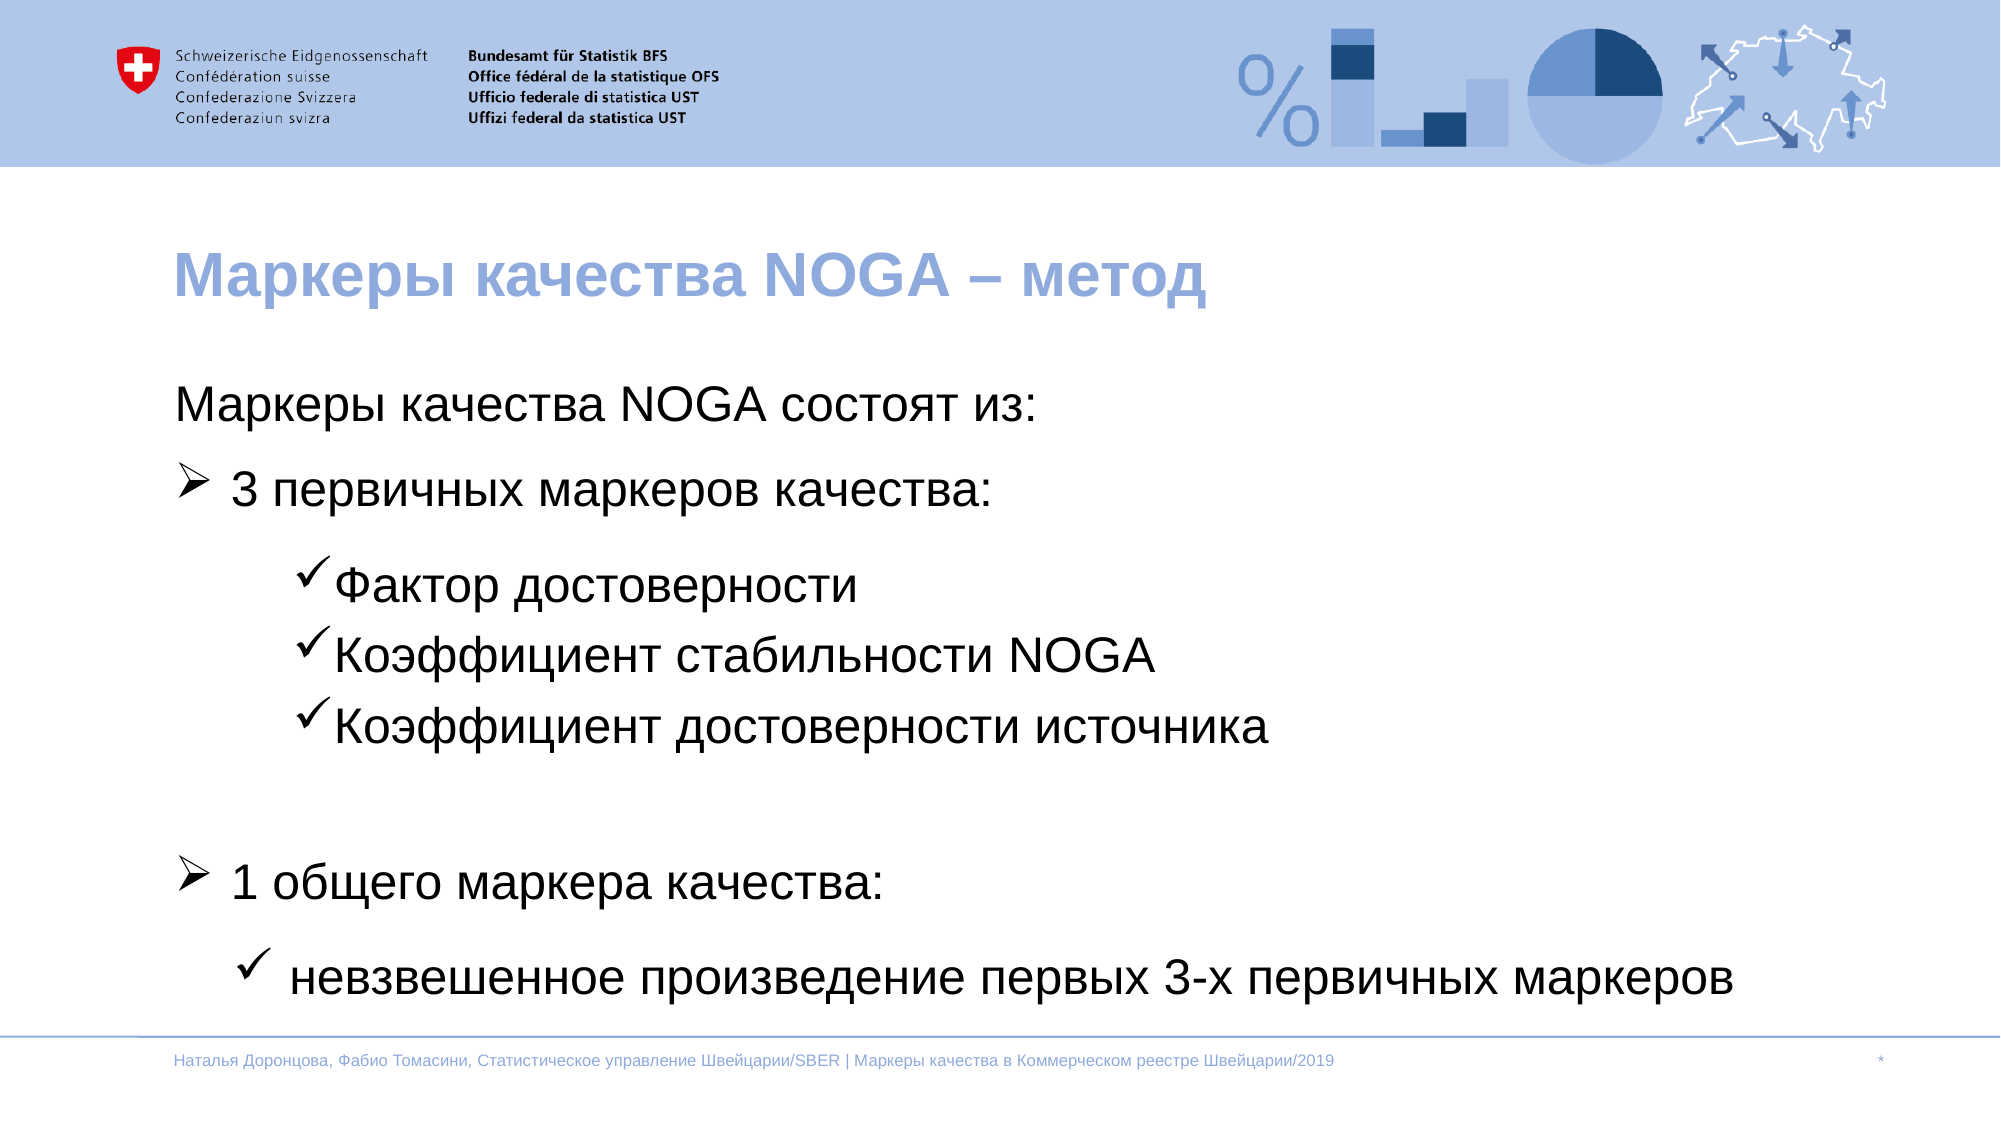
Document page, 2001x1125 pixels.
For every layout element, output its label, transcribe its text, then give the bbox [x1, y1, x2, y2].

picture [0, 0, 2001, 167]
text_box * [1739, 1050, 1885, 1088]
text_box Наталья Доронцова, Фабио Томасини, Статистическое управление Швейцарии/SBER | Маркеры качества в Коммерческом реестре Швейцарии/2019 [173, 1049, 1709, 1088]
list Маркеры качества NOGA состоят из: 3 первичных маркеров качества: Фактор достоверности Коэффициент стабильности NOGA Коэффициент достоверности источника 1 общего маркера качества: невзвешенное произведение первых 3-х первичных маркеров [174, 341, 1887, 1005]
title Маркеры качества NOGA – метод [173, 233, 1887, 309]
